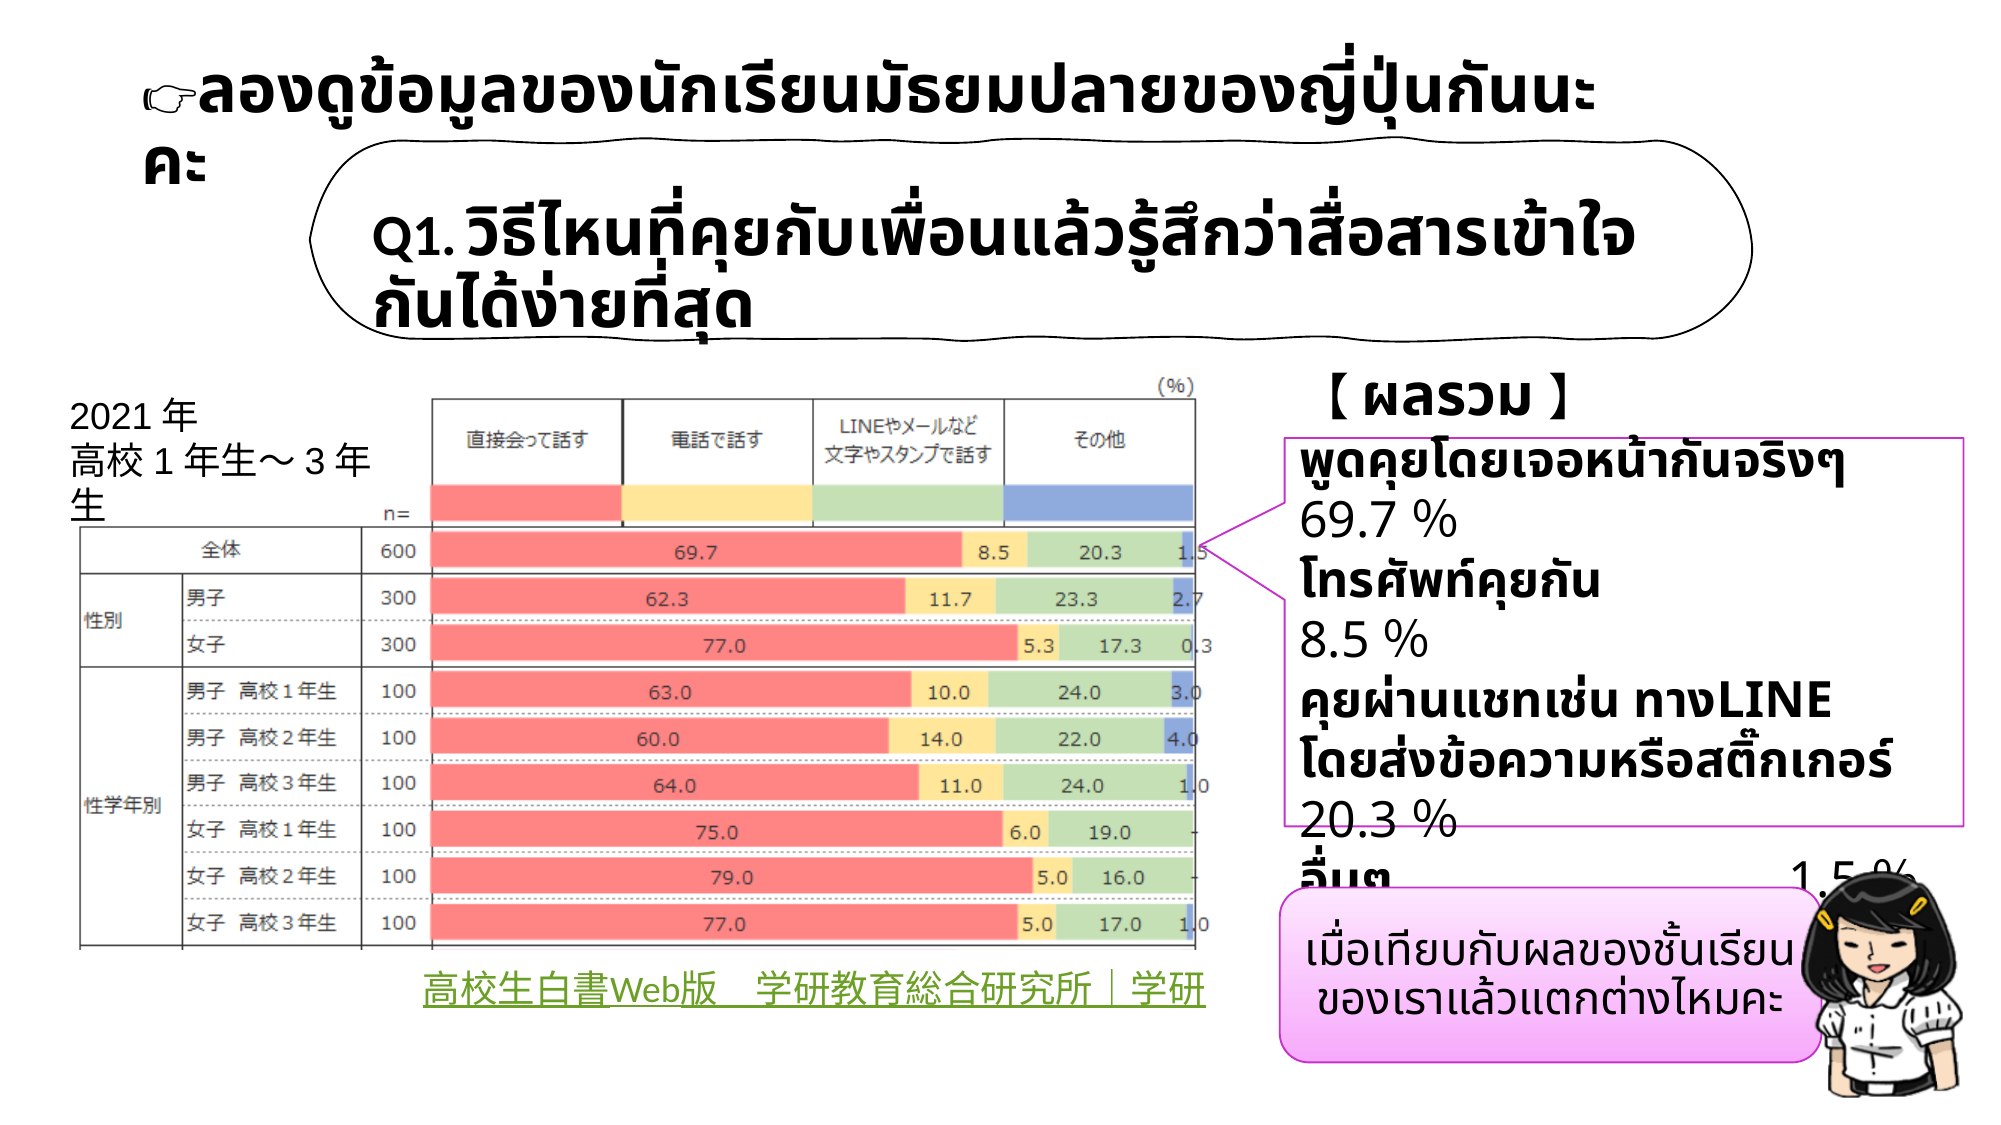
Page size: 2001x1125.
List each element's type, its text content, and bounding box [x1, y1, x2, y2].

text_box เมื่อเทียบกับผลของชั้นเรียนของเราแล้วแตกต่างไหมคะ [1278, 886, 1793, 1064]
picture [54, 376, 1246, 950]
text_box [308, 139, 1754, 343]
text_box 高校生白書Web版 学研教育総合研究所｜学研 [220, 958, 1221, 1027]
text_box 【ผลรวม】 พูดคุยโดยเจอหน้ากันจริงๆ 69.7％ โทรศัพท์คุยกัน 8.5％ คุยผ่านแชทเช่น ทางLINE โดยส่งข้อความหรือสติ๊กเกอร์ 20.3％ อื่นๆ 1.5％ [1250, 437, 1965, 828]
picture [1799, 869, 1964, 1099]
text_box 👉ลองดูข้อมูลของนักเรียนมัธยมปลายของญี่ปุ่นกันนะคะ [127, 47, 1652, 207]
